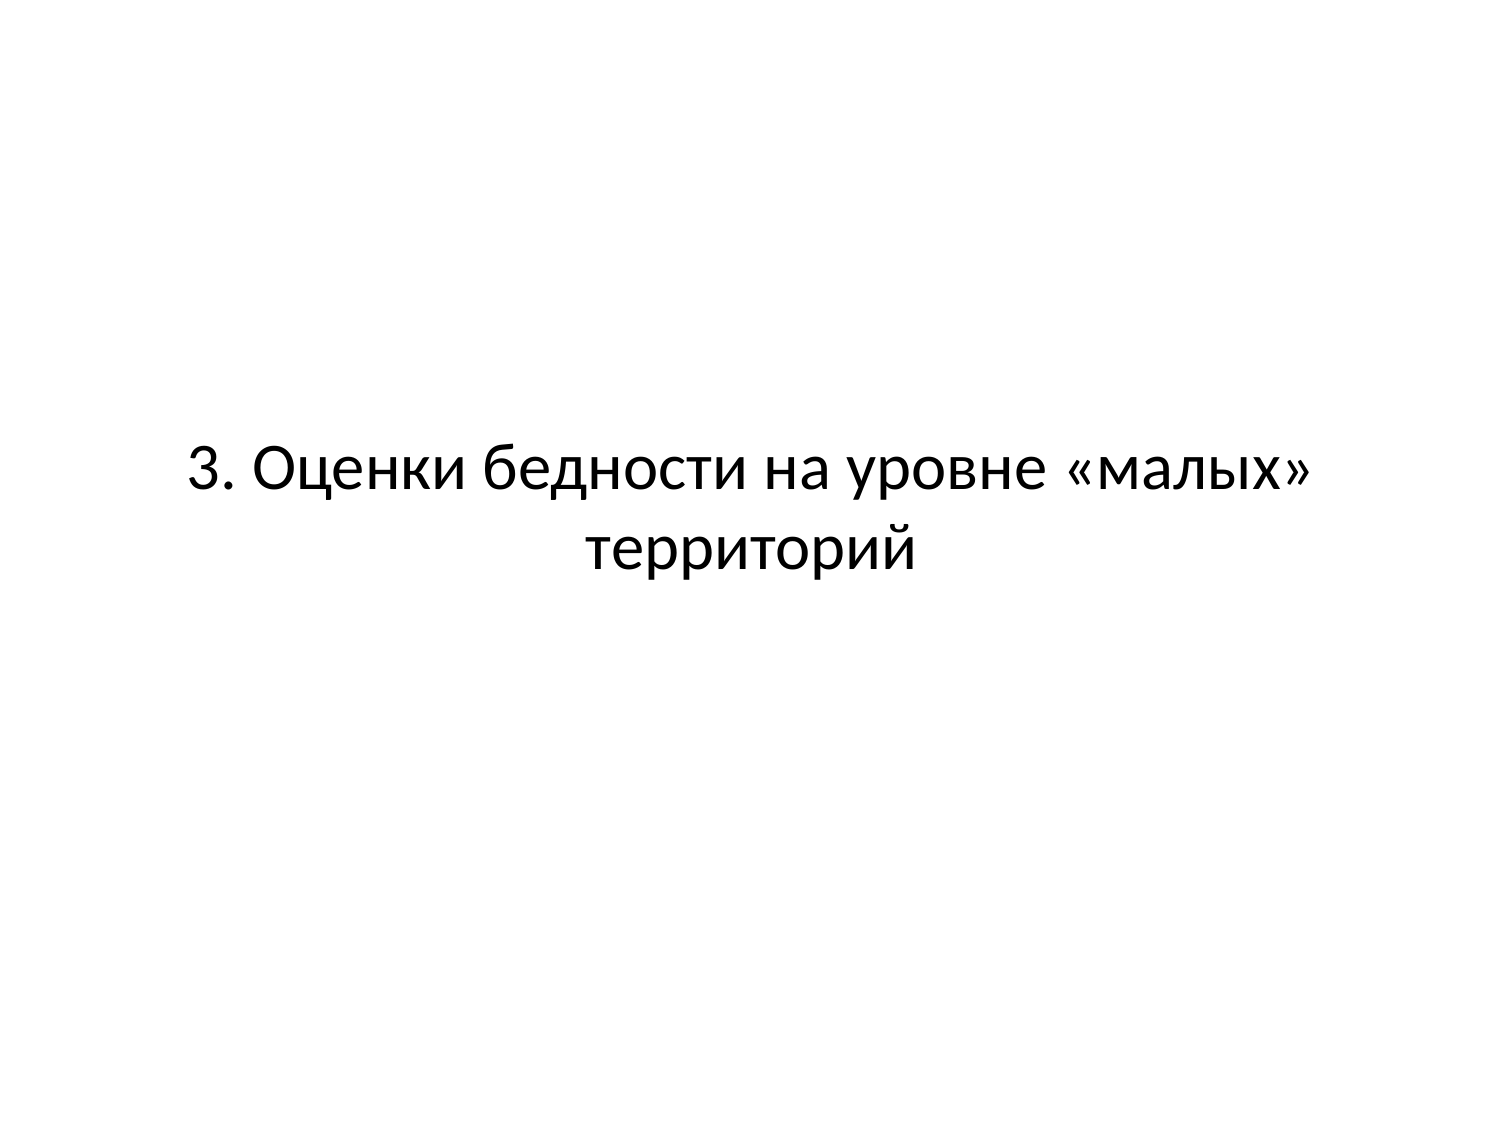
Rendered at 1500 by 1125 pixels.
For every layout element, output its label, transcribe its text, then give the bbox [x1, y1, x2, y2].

title 3. Оценки бедности на уровне «малых» территорий [76, 408, 1427, 597]
